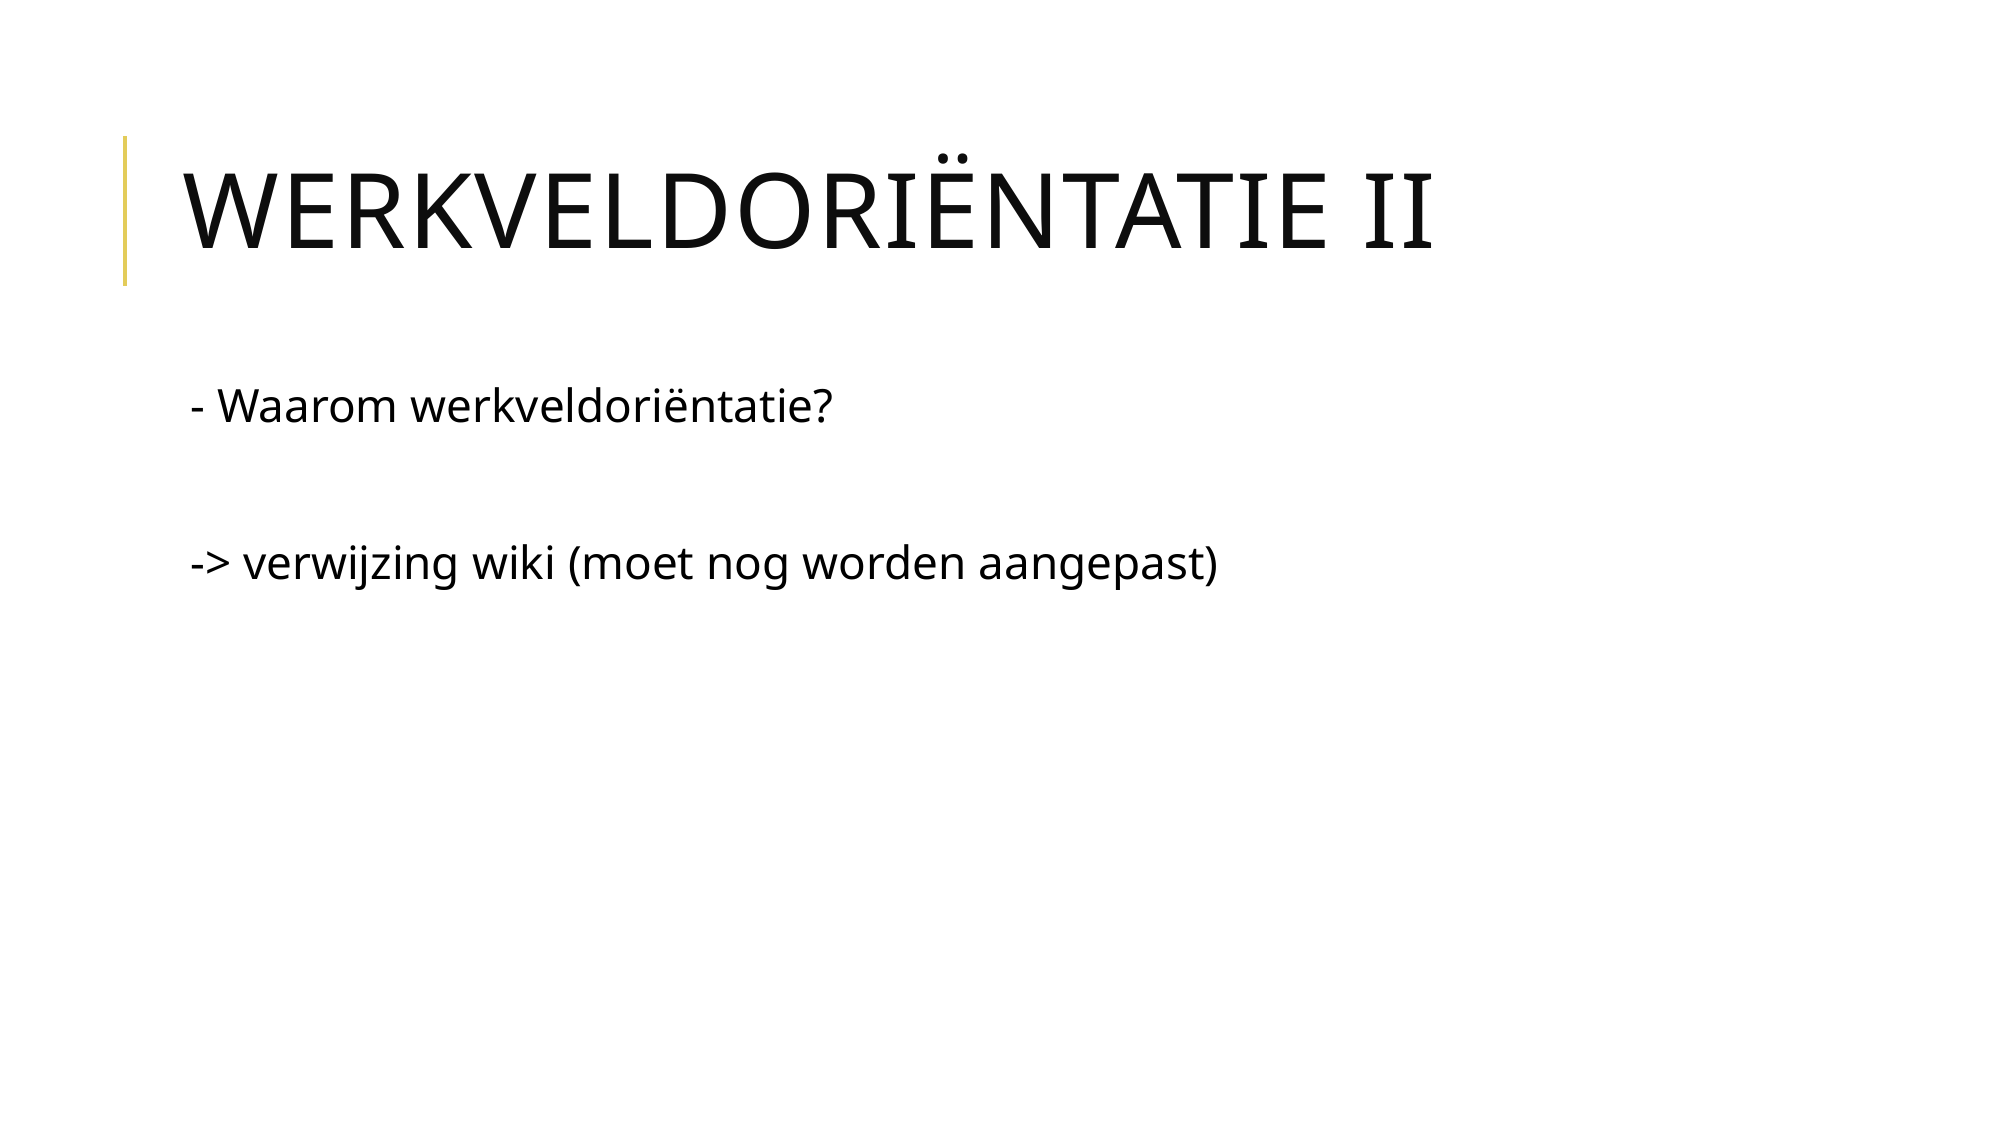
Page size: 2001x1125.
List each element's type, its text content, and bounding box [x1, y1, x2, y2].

title Werkveldoriëntatie II [168, 96, 1763, 342]
list - Waarom werkveldoriëntatie? -> verwijzing wiki (moet nog worden aangepast) [168, 375, 1763, 1035]
